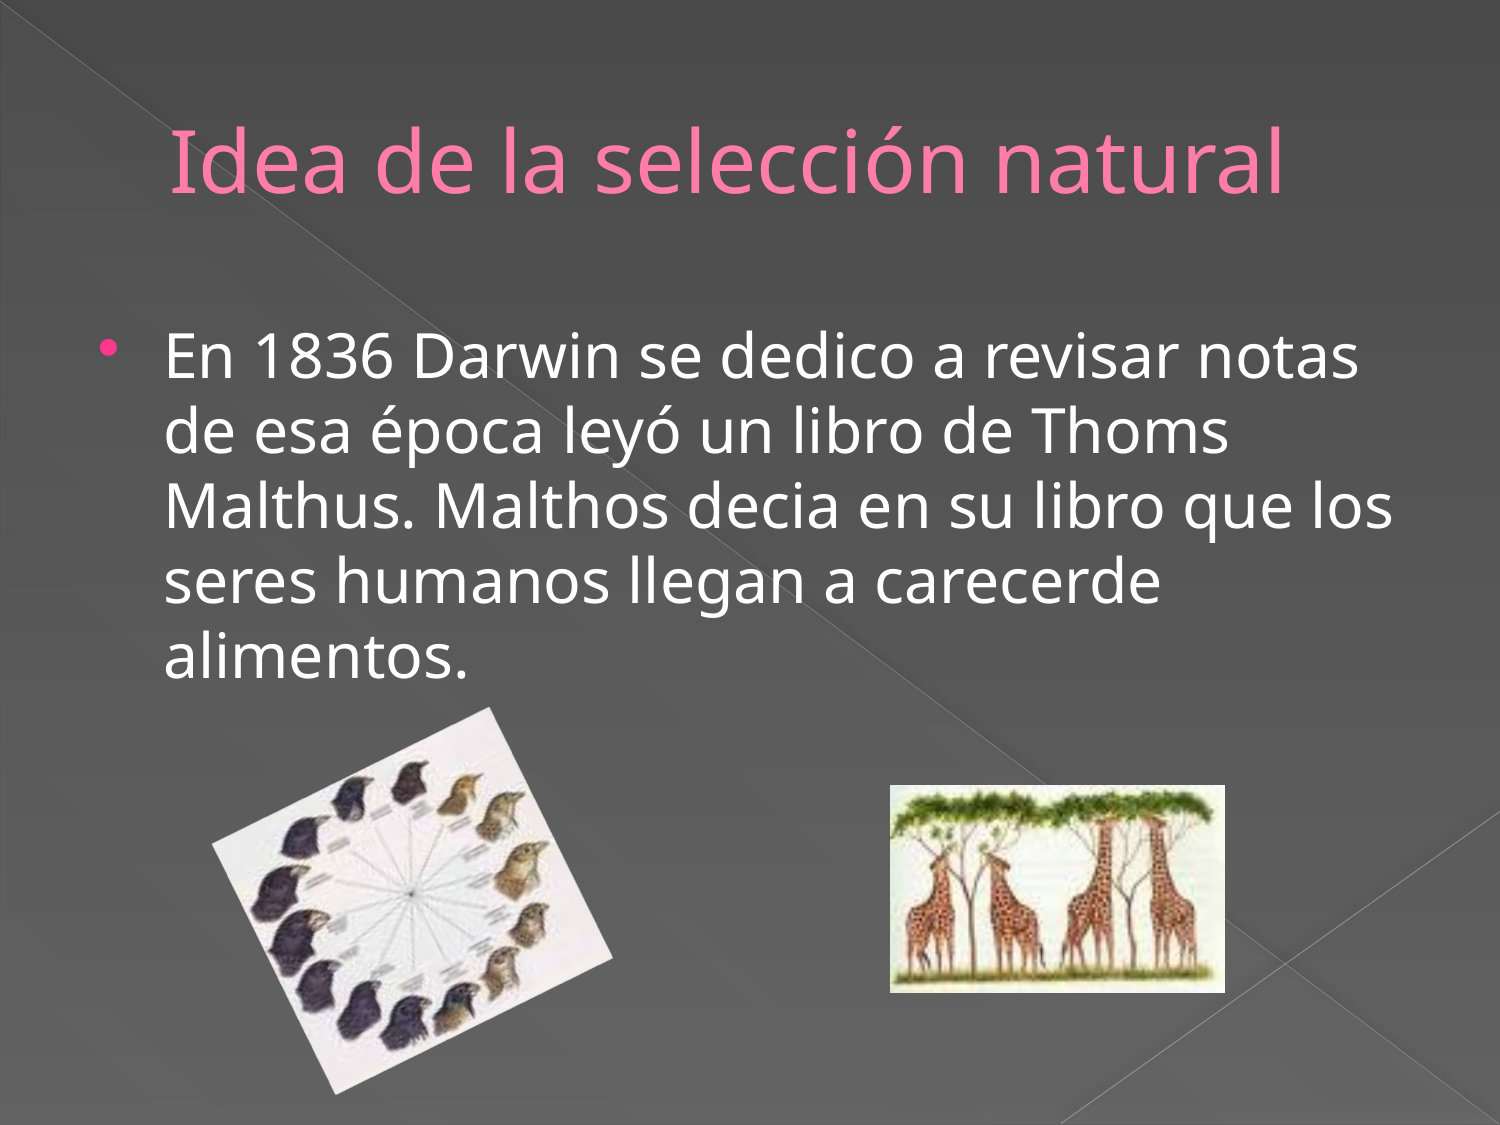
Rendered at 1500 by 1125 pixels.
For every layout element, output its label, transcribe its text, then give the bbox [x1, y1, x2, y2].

list En 1836 Darwin se dedico a revisar notas de esa época leyó un libro de Thoms Malthus. Malthos decia en su libro que los seres humanos llegan a carecerde alimentos. [75, 308, 1425, 1059]
picture [213, 708, 612, 1094]
picture [890, 784, 1225, 994]
title Idea de la selección natural [75, 43, 1425, 274]
